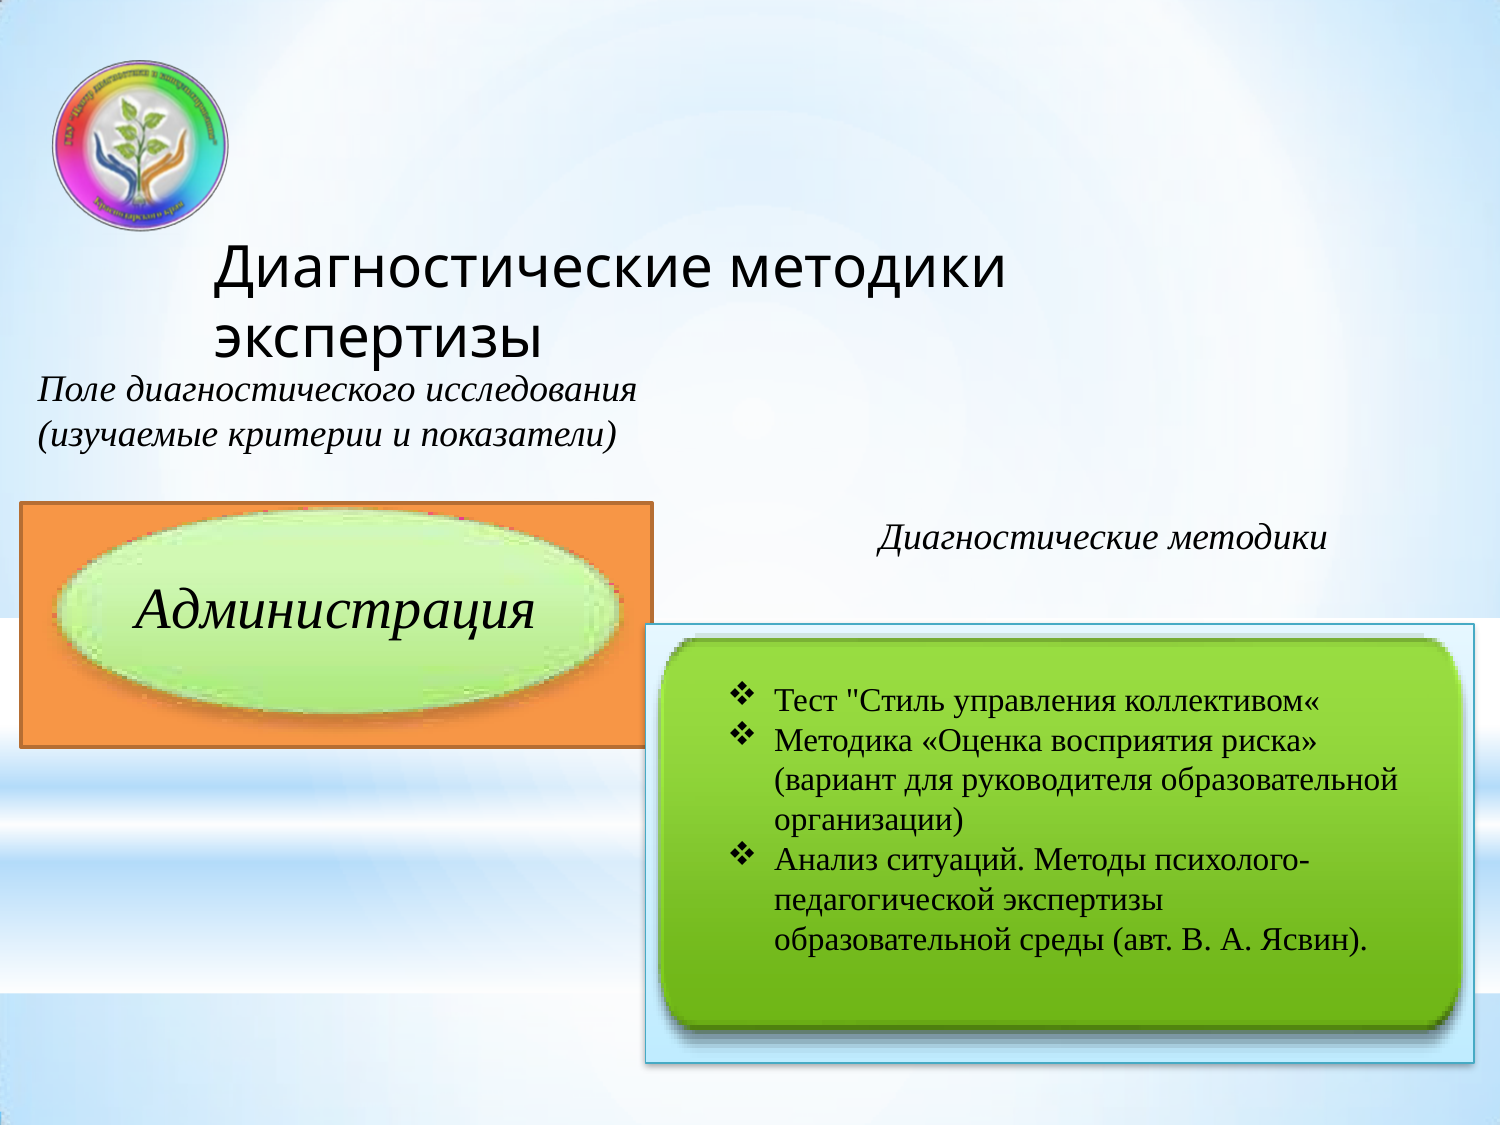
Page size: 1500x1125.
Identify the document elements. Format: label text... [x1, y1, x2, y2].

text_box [646, 624, 1474, 1063]
picture [0, 0, 1500, 1125]
text_box Поле диагностического исследования (изучаемые критерии и показатели) [22, 356, 773, 461]
text_box Диагностические методики [864, 504, 1344, 565]
title Диагностические методики экспертизы [212, 227, 1294, 418]
